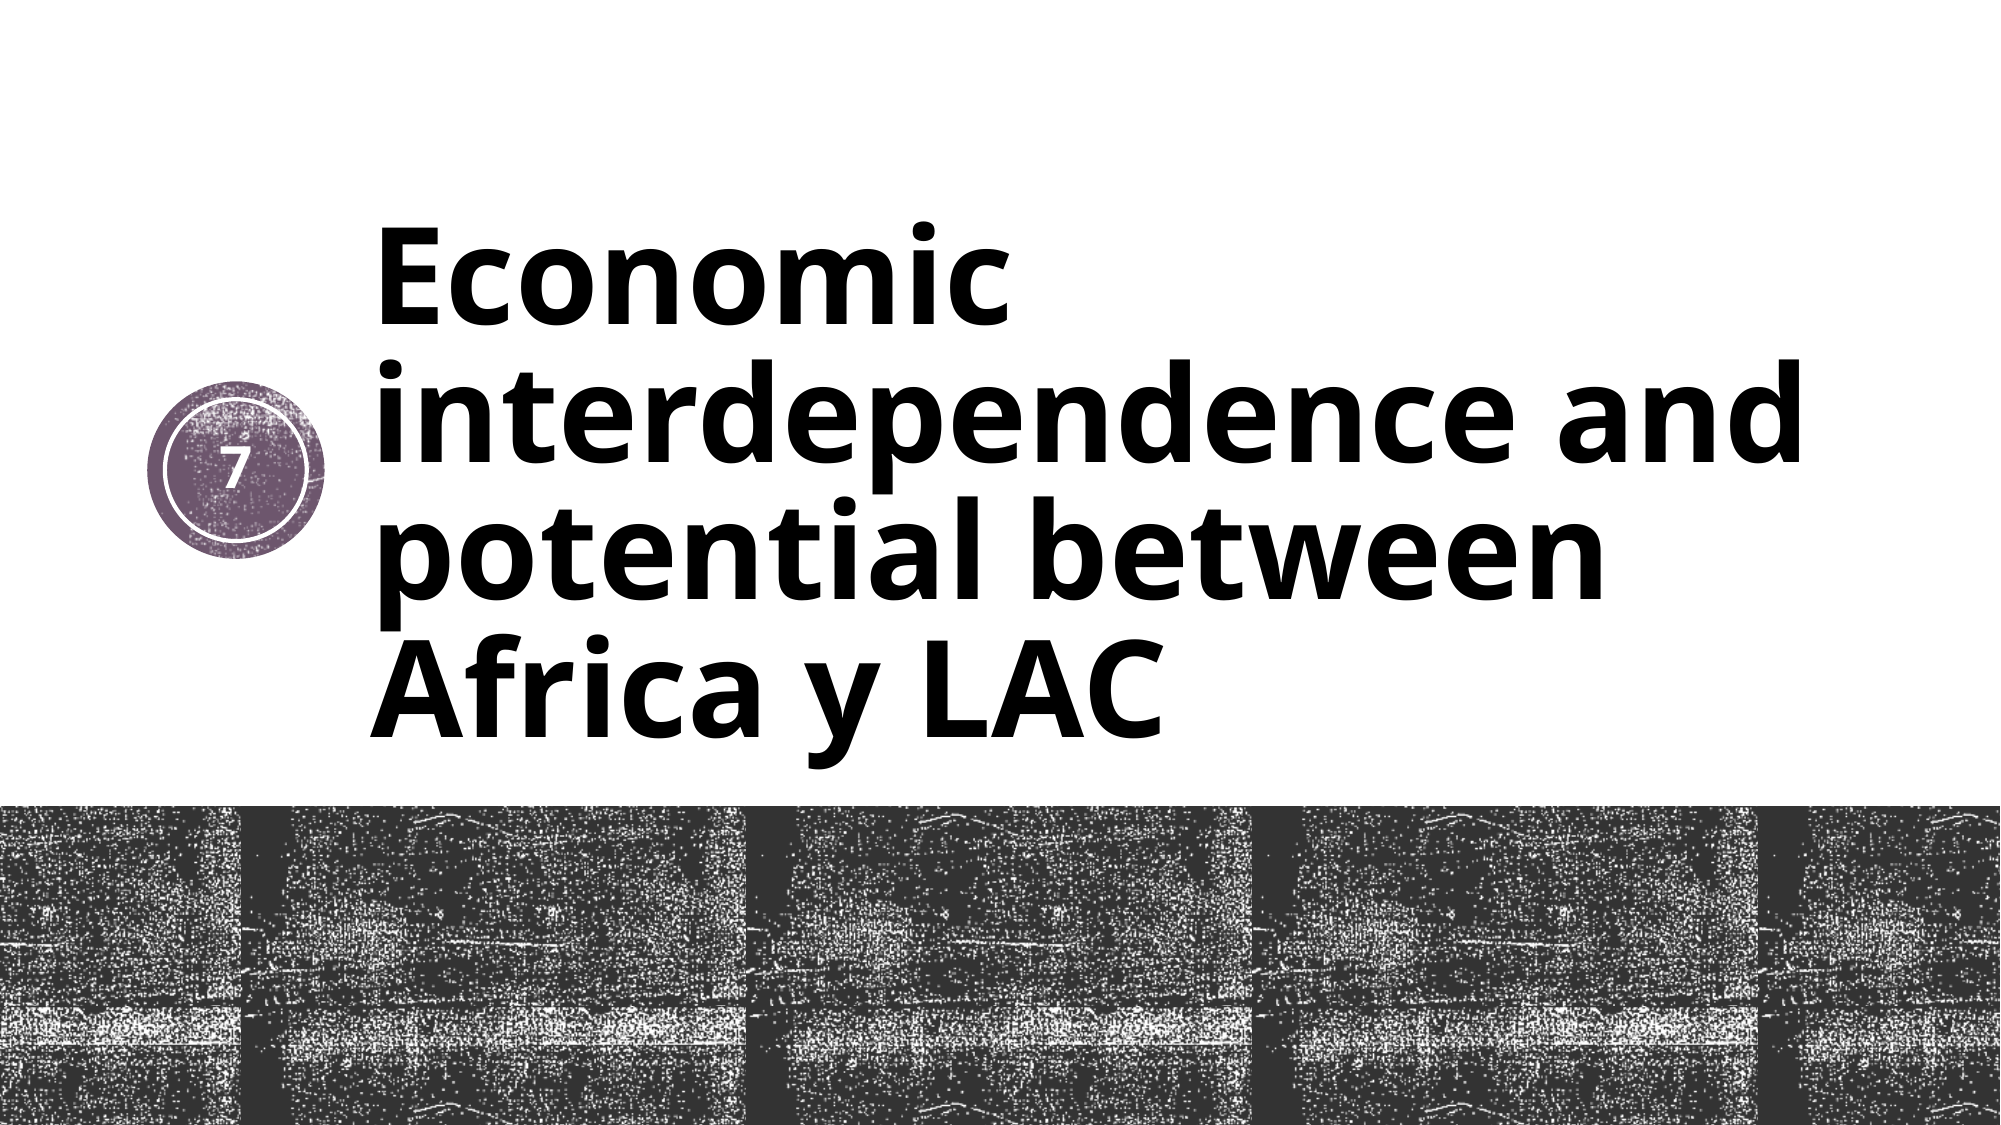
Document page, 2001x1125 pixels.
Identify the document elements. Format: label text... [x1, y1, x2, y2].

slide_number 7 [138, 411, 334, 530]
title Economic interdependence and potential between Africa y LAC [355, 201, 1878, 779]
